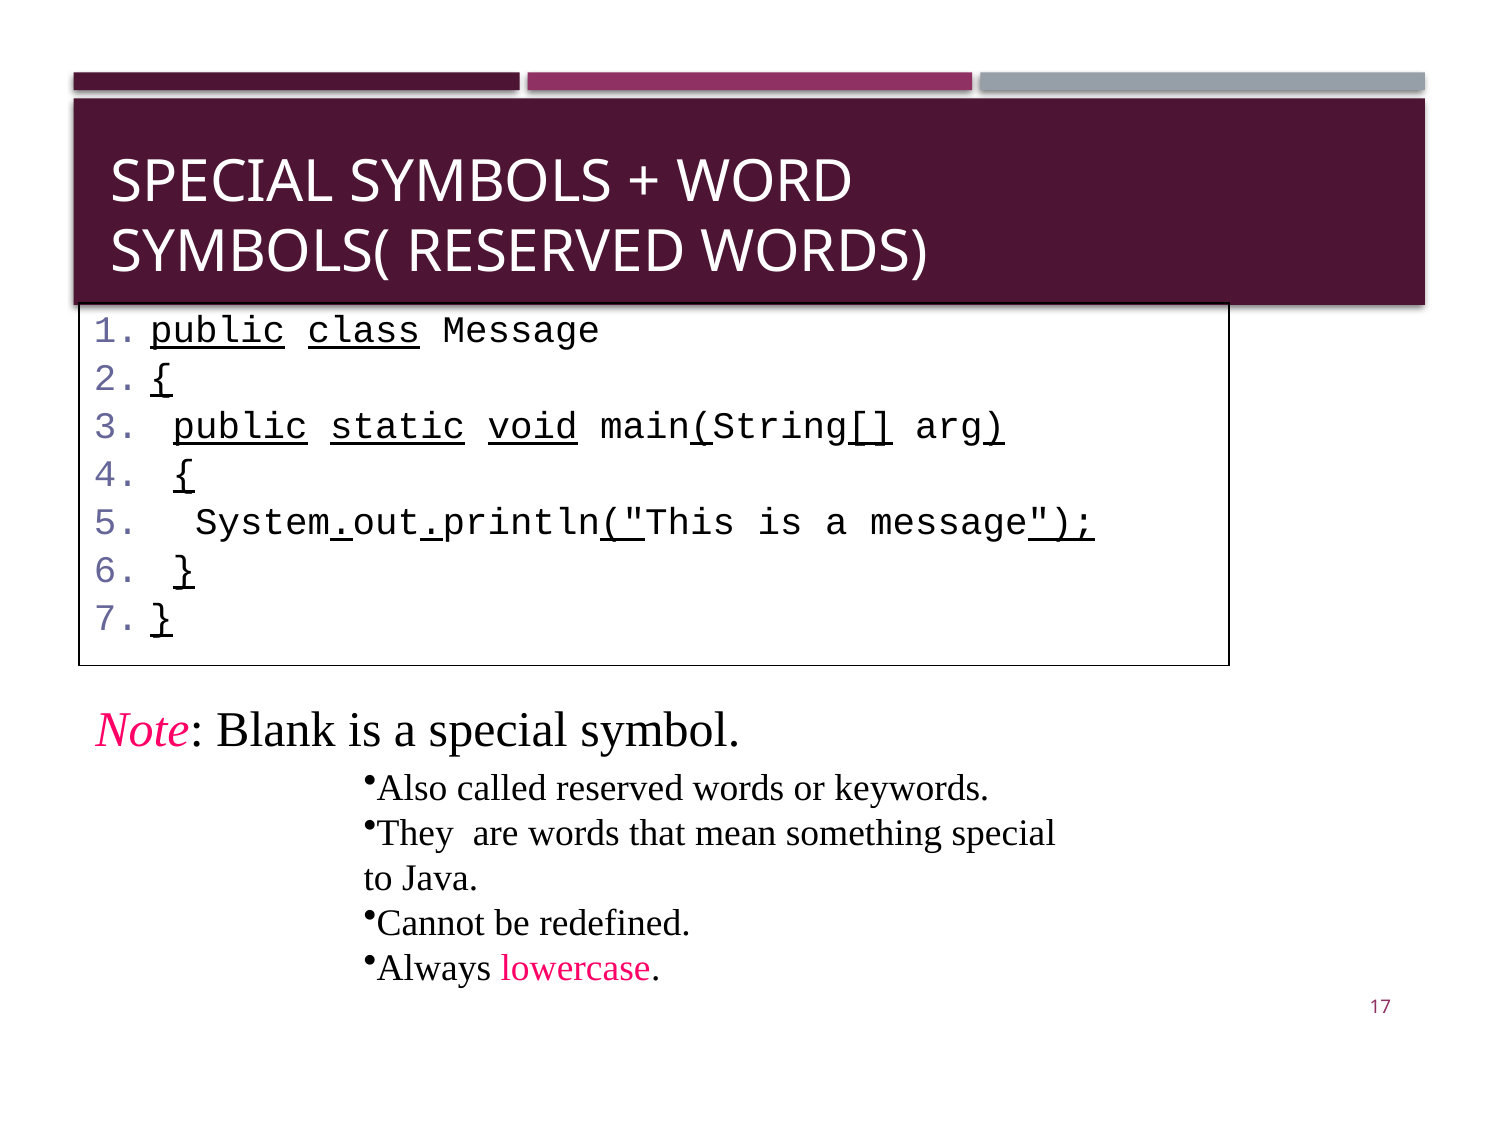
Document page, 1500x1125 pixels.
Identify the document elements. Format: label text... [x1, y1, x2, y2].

title Special Symbols + Word Symbols( reserved words) [95, 112, 1406, 291]
text_box public class Message { public static void main(String[] arg) { System.out.println("This is a message"); } } [79, 303, 1229, 666]
text_box Note: Blank is a special symbol. [80, 676, 856, 777]
slide_number 17 [1279, 977, 1406, 1037]
text_box Also called reserved words or keywords. They are words that mean something special to Java. Cannot be redefined. Always lowercase. [348, 755, 1099, 995]
